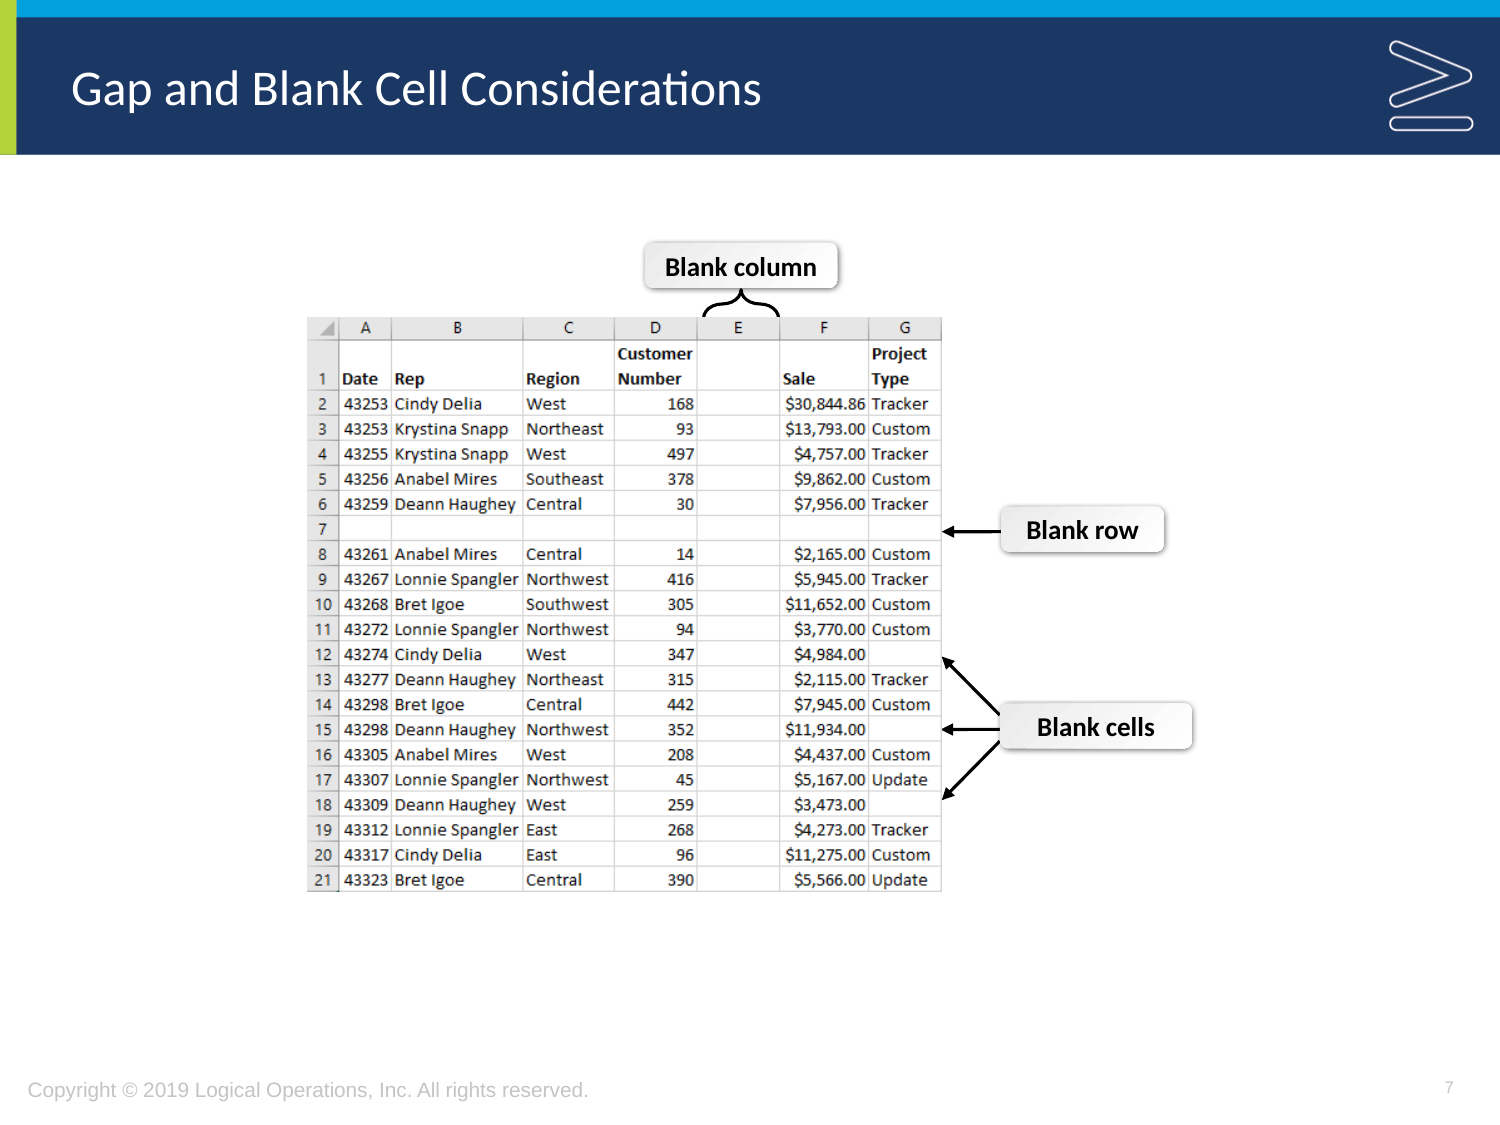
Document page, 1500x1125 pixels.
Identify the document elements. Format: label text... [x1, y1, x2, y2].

picture [0, 0, 56, 155]
slide_number 7 [1118, 1057, 1469, 1118]
title Gap and Blank Cell Considerations [56, 16, 1350, 155]
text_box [307, 242, 1193, 892]
picture [1350, 18, 1500, 155]
